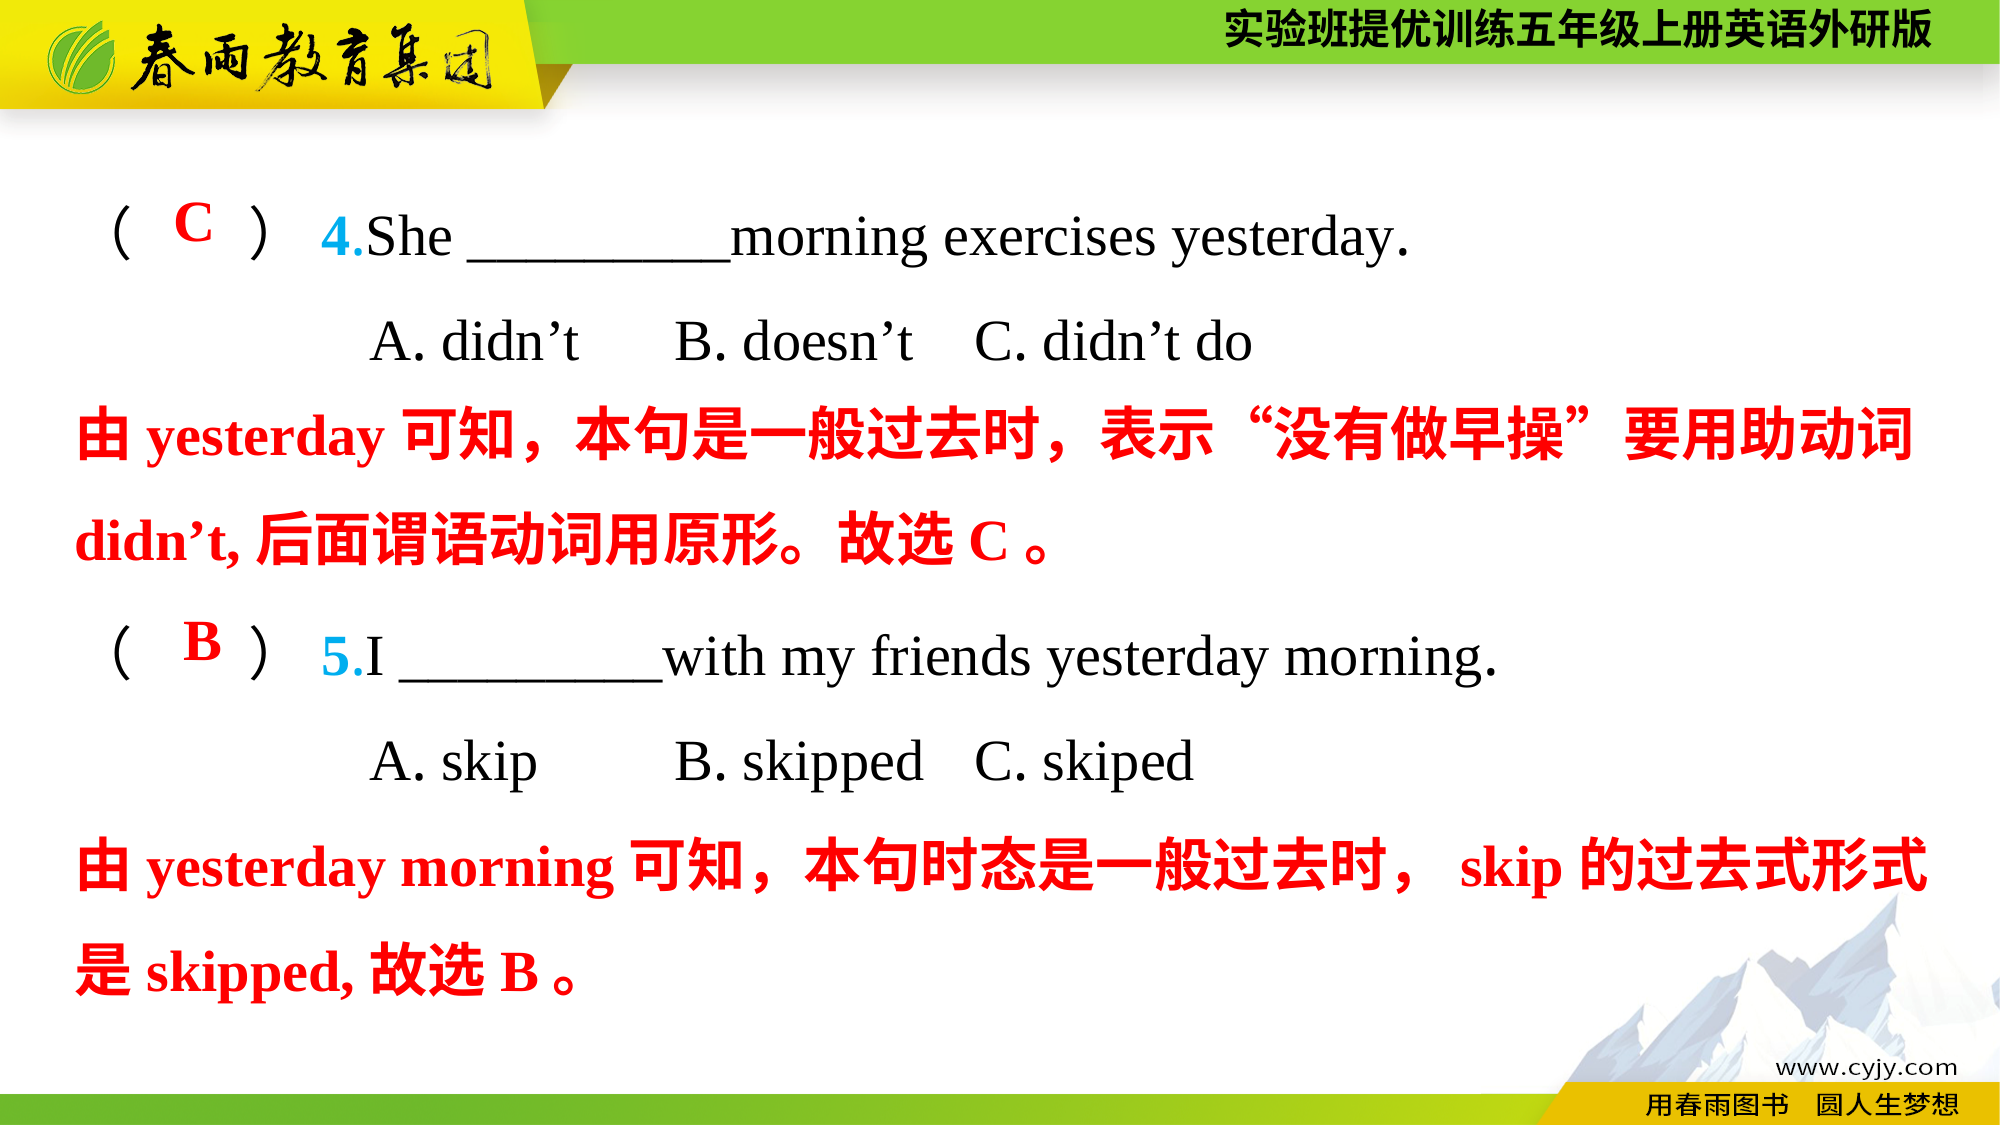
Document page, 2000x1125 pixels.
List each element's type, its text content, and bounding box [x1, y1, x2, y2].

list （ ）4.She _________morning exercises yesterday. A. didn’t B. doesn’t C. didn’t do （ ）5.I _________with my friends yesterday morning. A. skip B. skipped C. skiped [59, 580, 1944, 785]
list （ ）4.She _________morning exercises yesterday. A. didn’t B. doesn’t C. didn’t do （ ）5.I _________with my friends yesterday morning. A. skip B. skipped C. skiped [59, 154, 1944, 355]
text_box 由yesterday可知，本句是一般过去时，表示“没有做早操”要用助动词didn’t,后面谓语动词用原形。故选C。 [59, 355, 1944, 580]
text_box C [158, 176, 231, 261]
picture [0, 0, 2000, 1125]
text_box B [168, 594, 238, 680]
text_box 由yesterday morning可知，本句时态是一般过去时，skip的过去式形式是skipped,故选B。 [59, 785, 1944, 1011]
